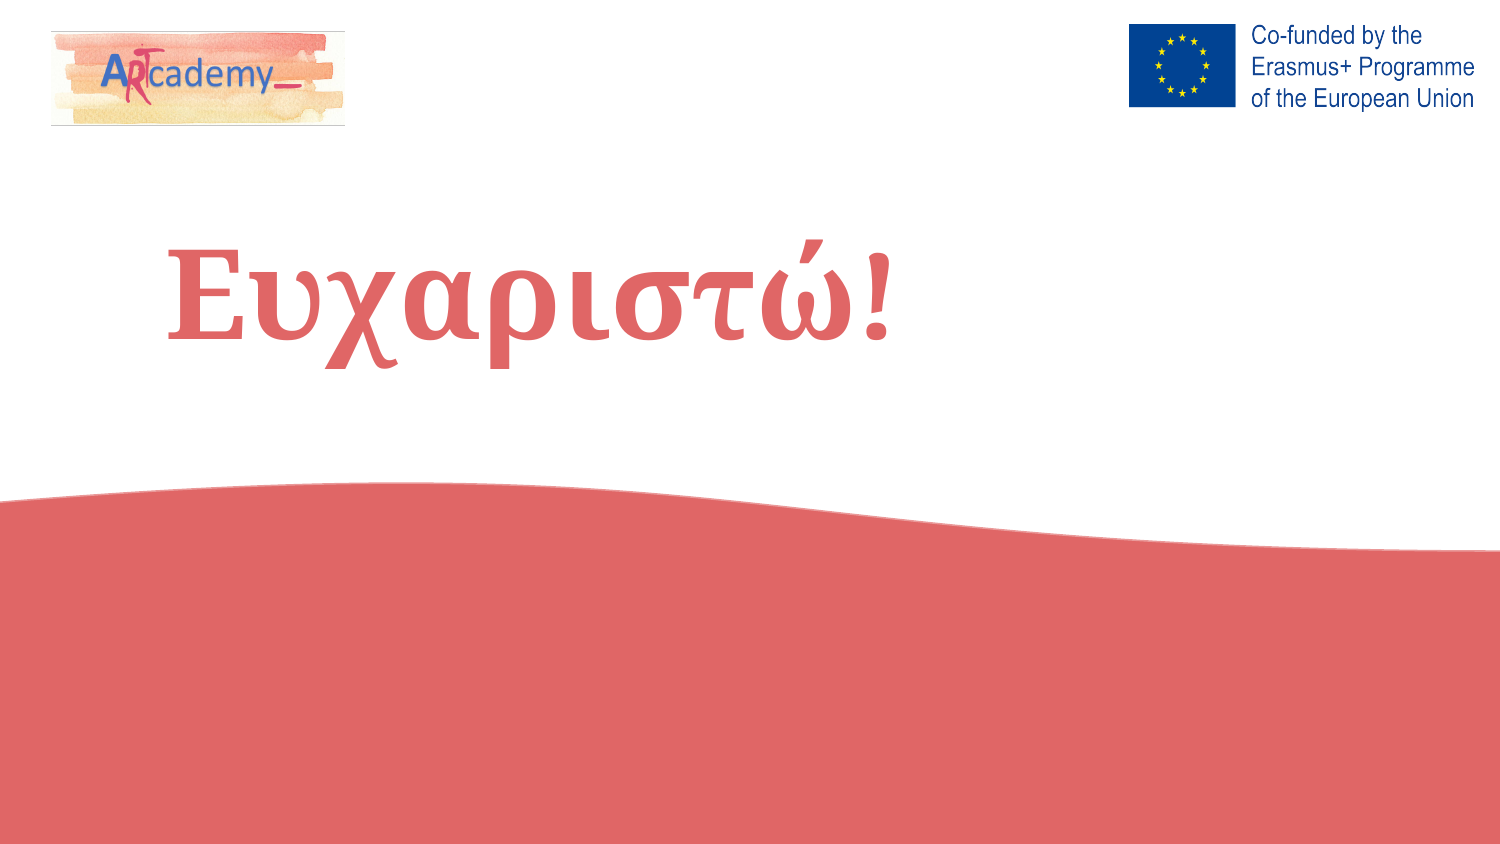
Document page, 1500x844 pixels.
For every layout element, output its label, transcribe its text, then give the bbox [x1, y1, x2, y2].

title Ευχαριστώ! [150, 200, 1322, 398]
picture [50, 12, 345, 159]
text_box [0, 483, 1500, 844]
picture [1129, 24, 1474, 112]
